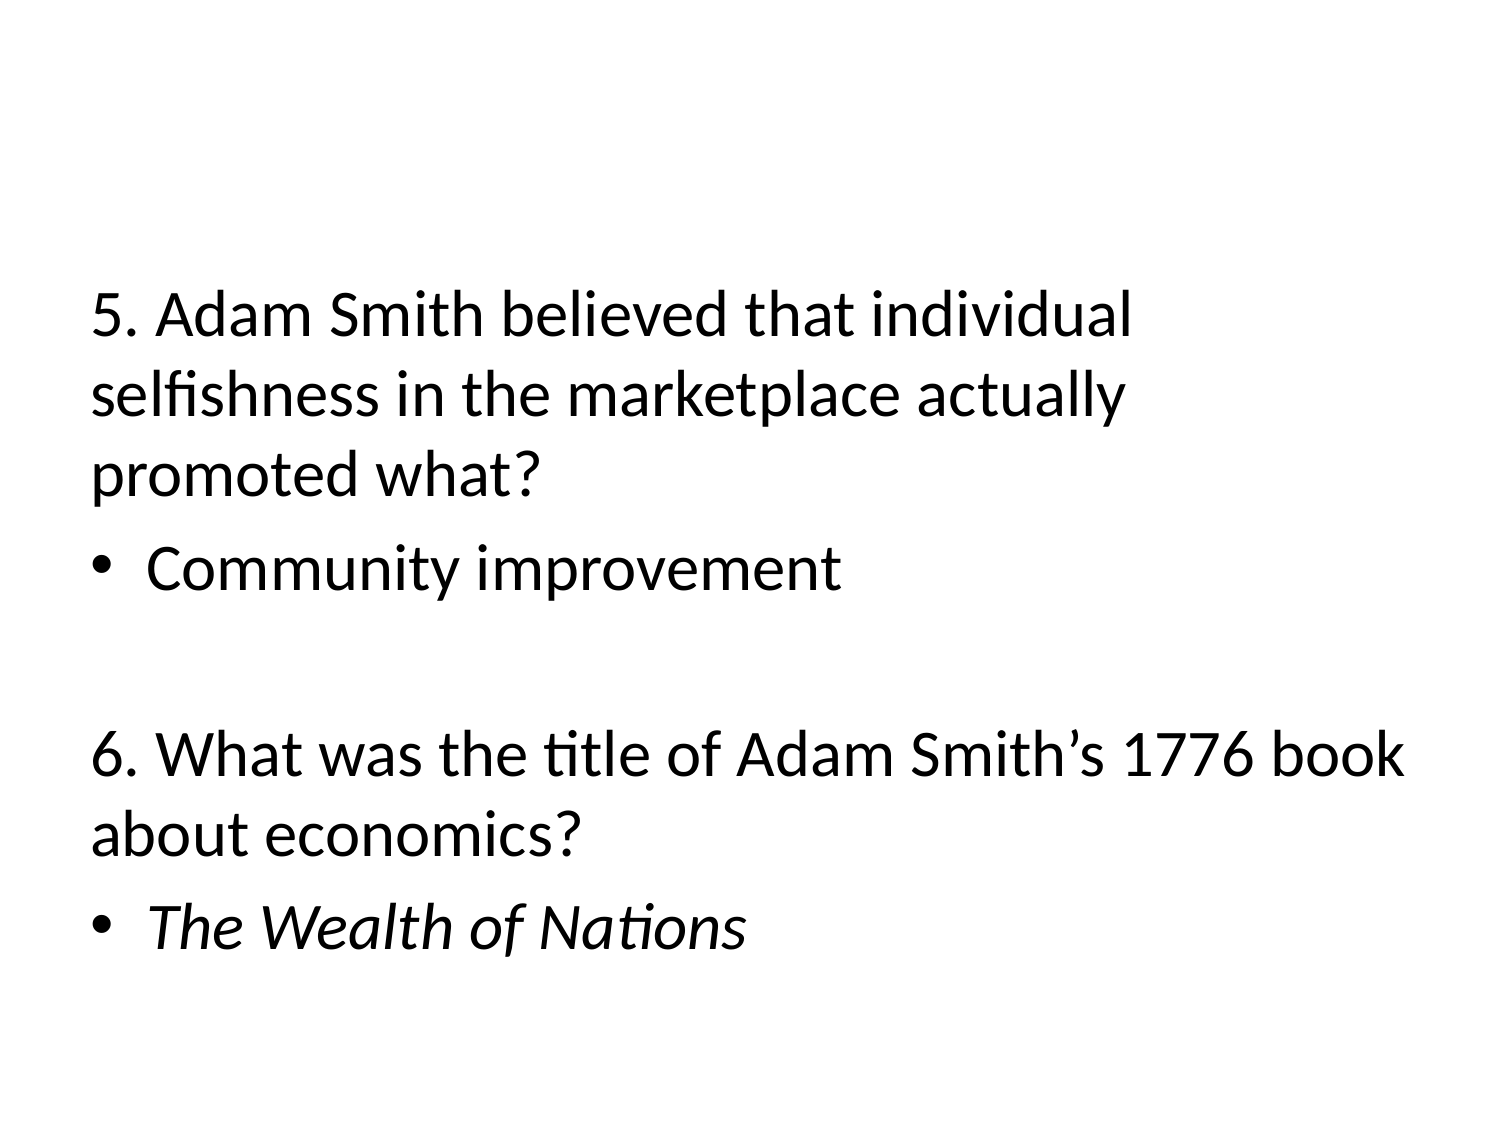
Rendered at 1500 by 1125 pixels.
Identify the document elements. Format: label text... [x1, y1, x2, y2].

list 5. Adam Smith believed that individual selfishness in the marketplace actually promoted what? Community improvement 6. What was the title of Adam Smith’s 1776 book about economics? The Wealth of Nations [75, 262, 1425, 1005]
